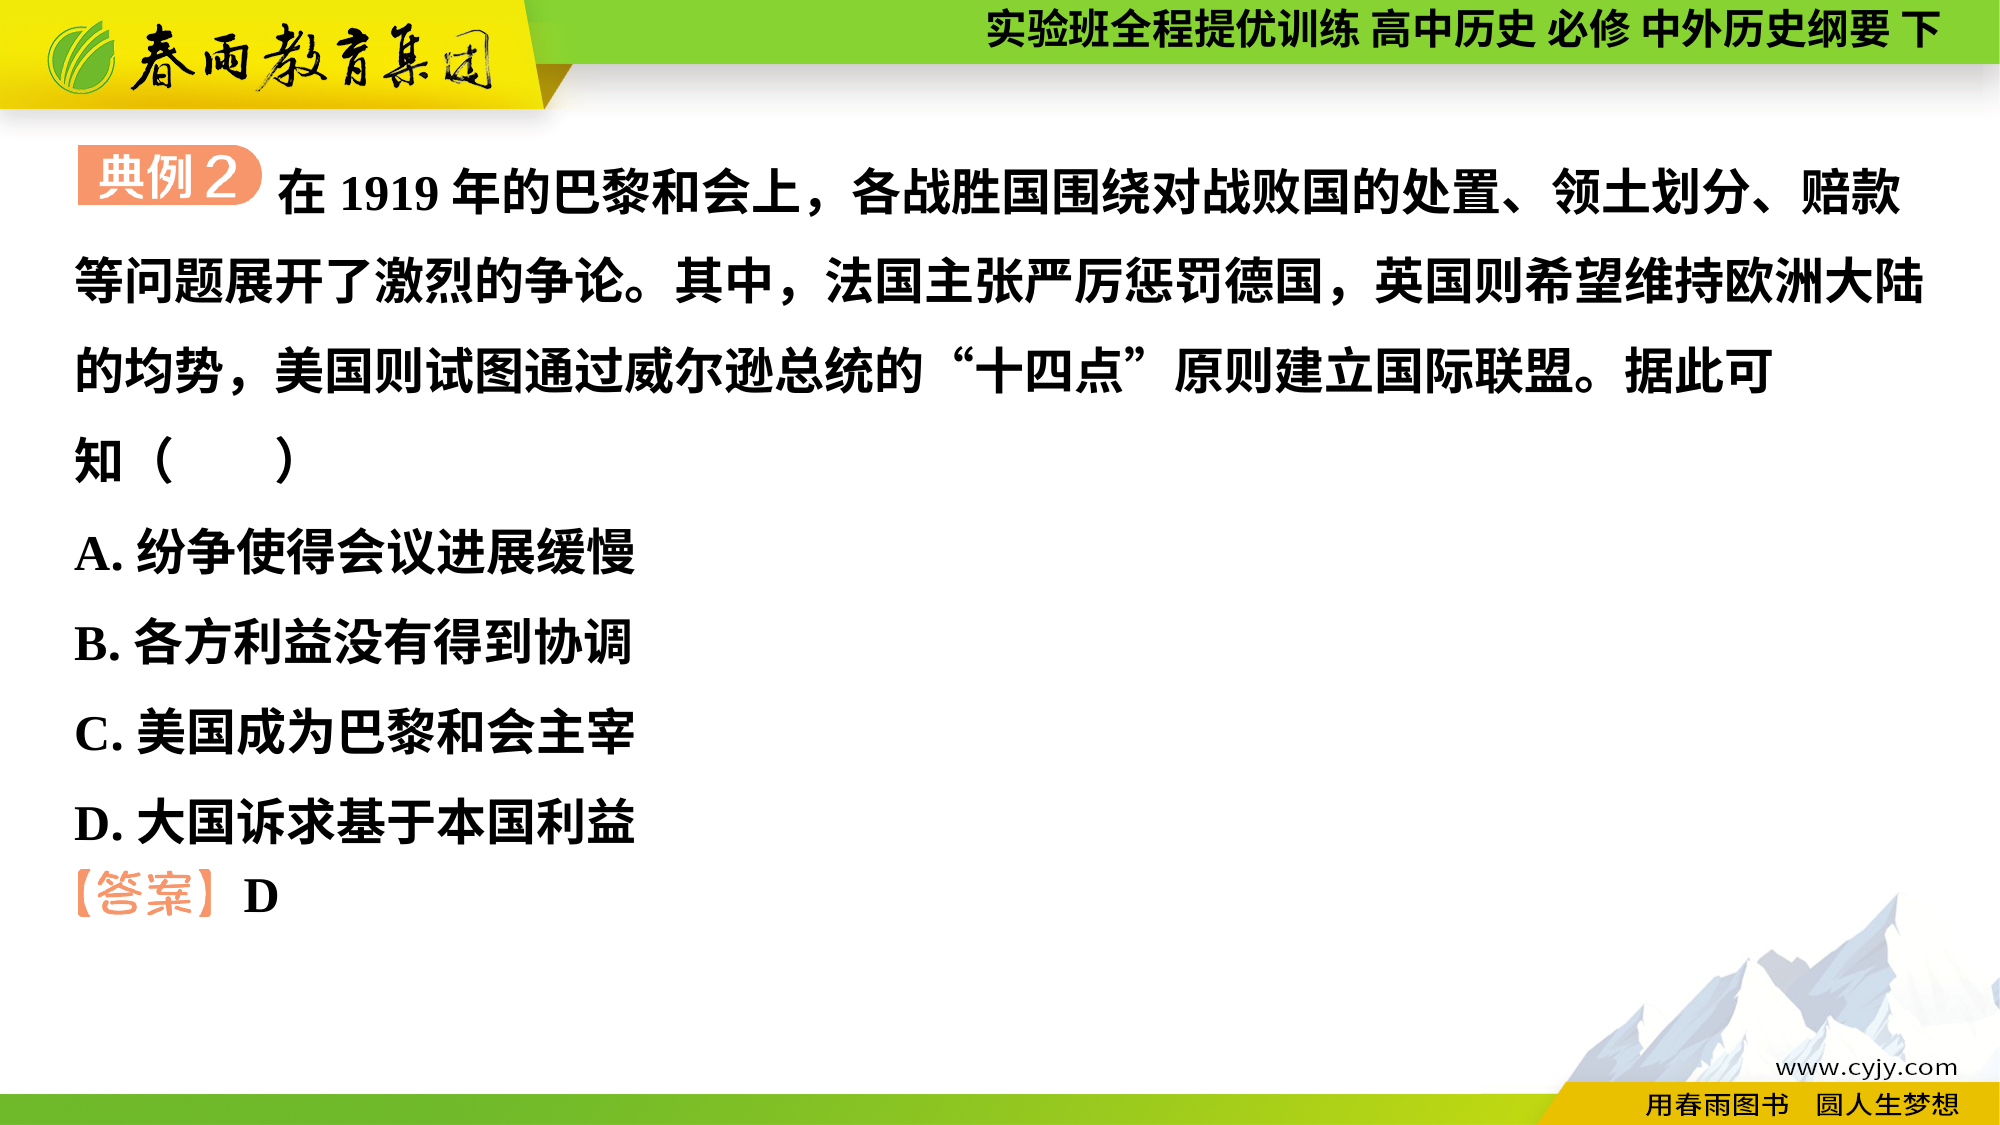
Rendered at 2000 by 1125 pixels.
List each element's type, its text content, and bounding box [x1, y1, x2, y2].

text_box D [228, 855, 295, 931]
list 在1919年的巴黎和会上，各战胜国围绕对战败国的处置、领土划分、赔款等问题展开了激烈的争论。其中，法国主张严厉惩罚德国，英国则希望维持欧洲大陆的均势，美国则试图通过威尔逊总统的“十四点”原则建立国际联盟。据此可 知（ ） A.纷争使得会议进展缓慢 B.各方利益没有得到协调 C.美国成为巴黎和会主宰 D.大国诉求基于本国利益 [59, 122, 1944, 854]
picture [0, 0, 2000, 1125]
